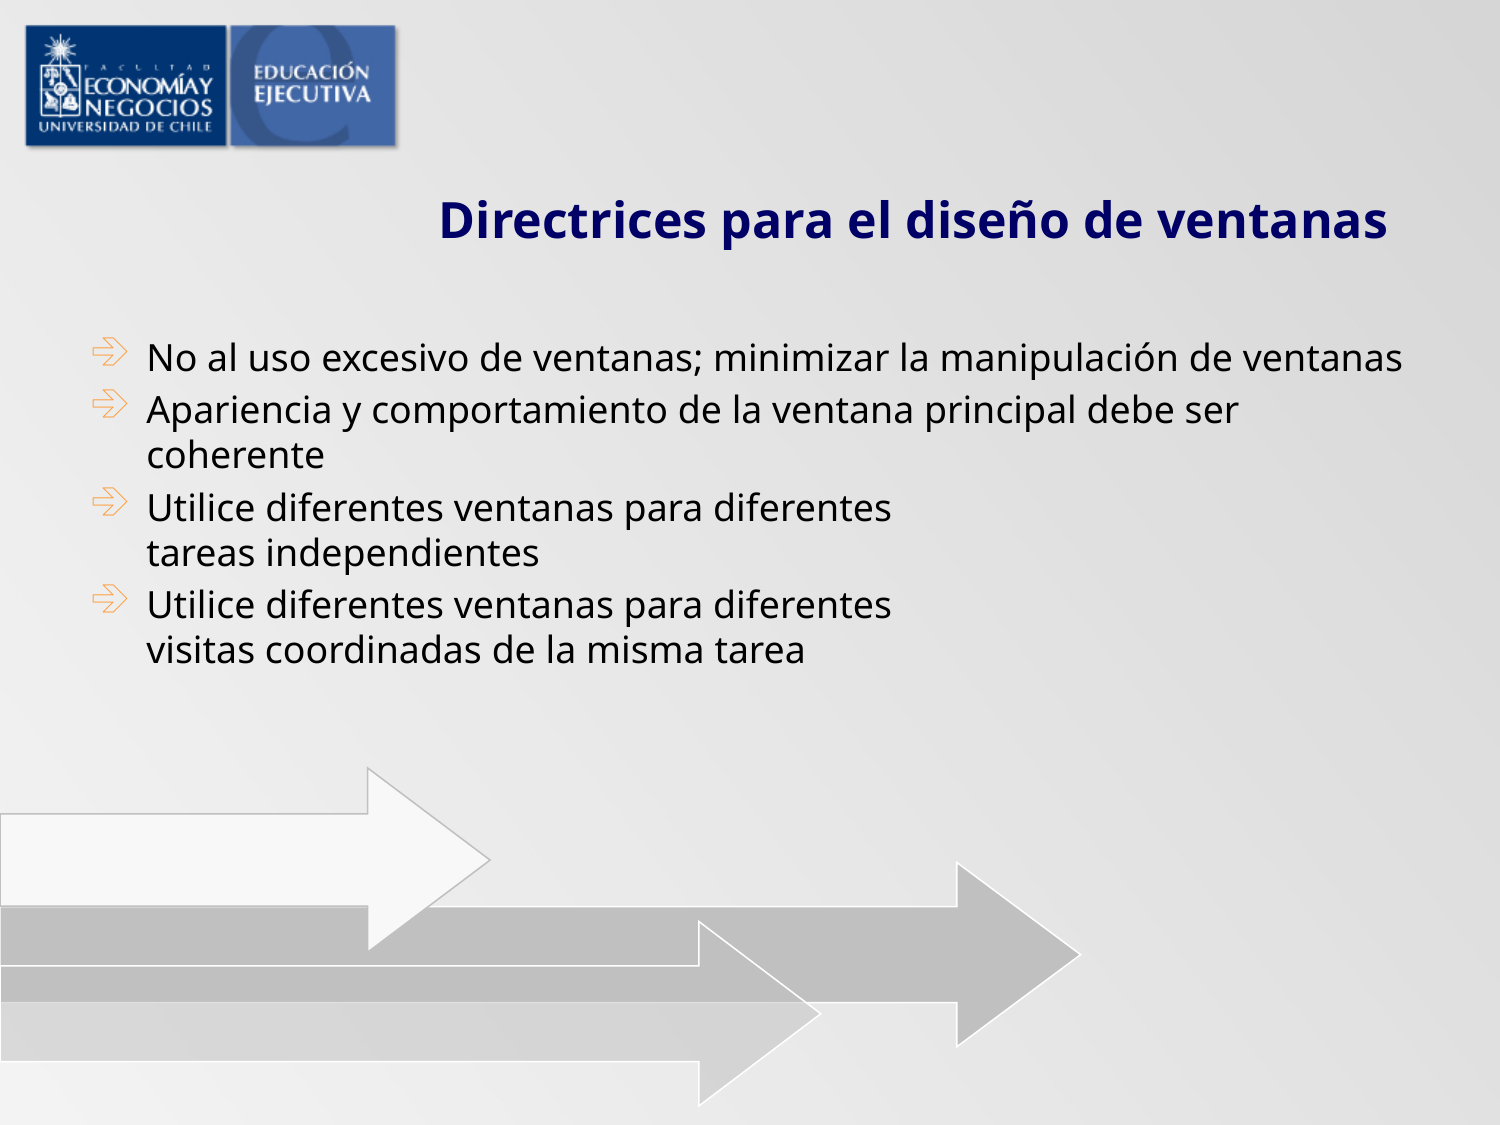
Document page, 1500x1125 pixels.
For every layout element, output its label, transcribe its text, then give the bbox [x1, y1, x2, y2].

title Directrices para el diseño de ventanas [52, 184, 1404, 254]
list No al uso excesivo de ventanas; minimizar la manipulación de ventanas Apariencia y comportamiento de la ventana principal debe ser coherente Utilice diferentes ventanas para diferentes tareas independientes Utilice diferentes ventanas para diferentes visitas coordinadas de la misma tarea [74, 326, 1426, 1095]
picture [0, 0, 1500, 1125]
